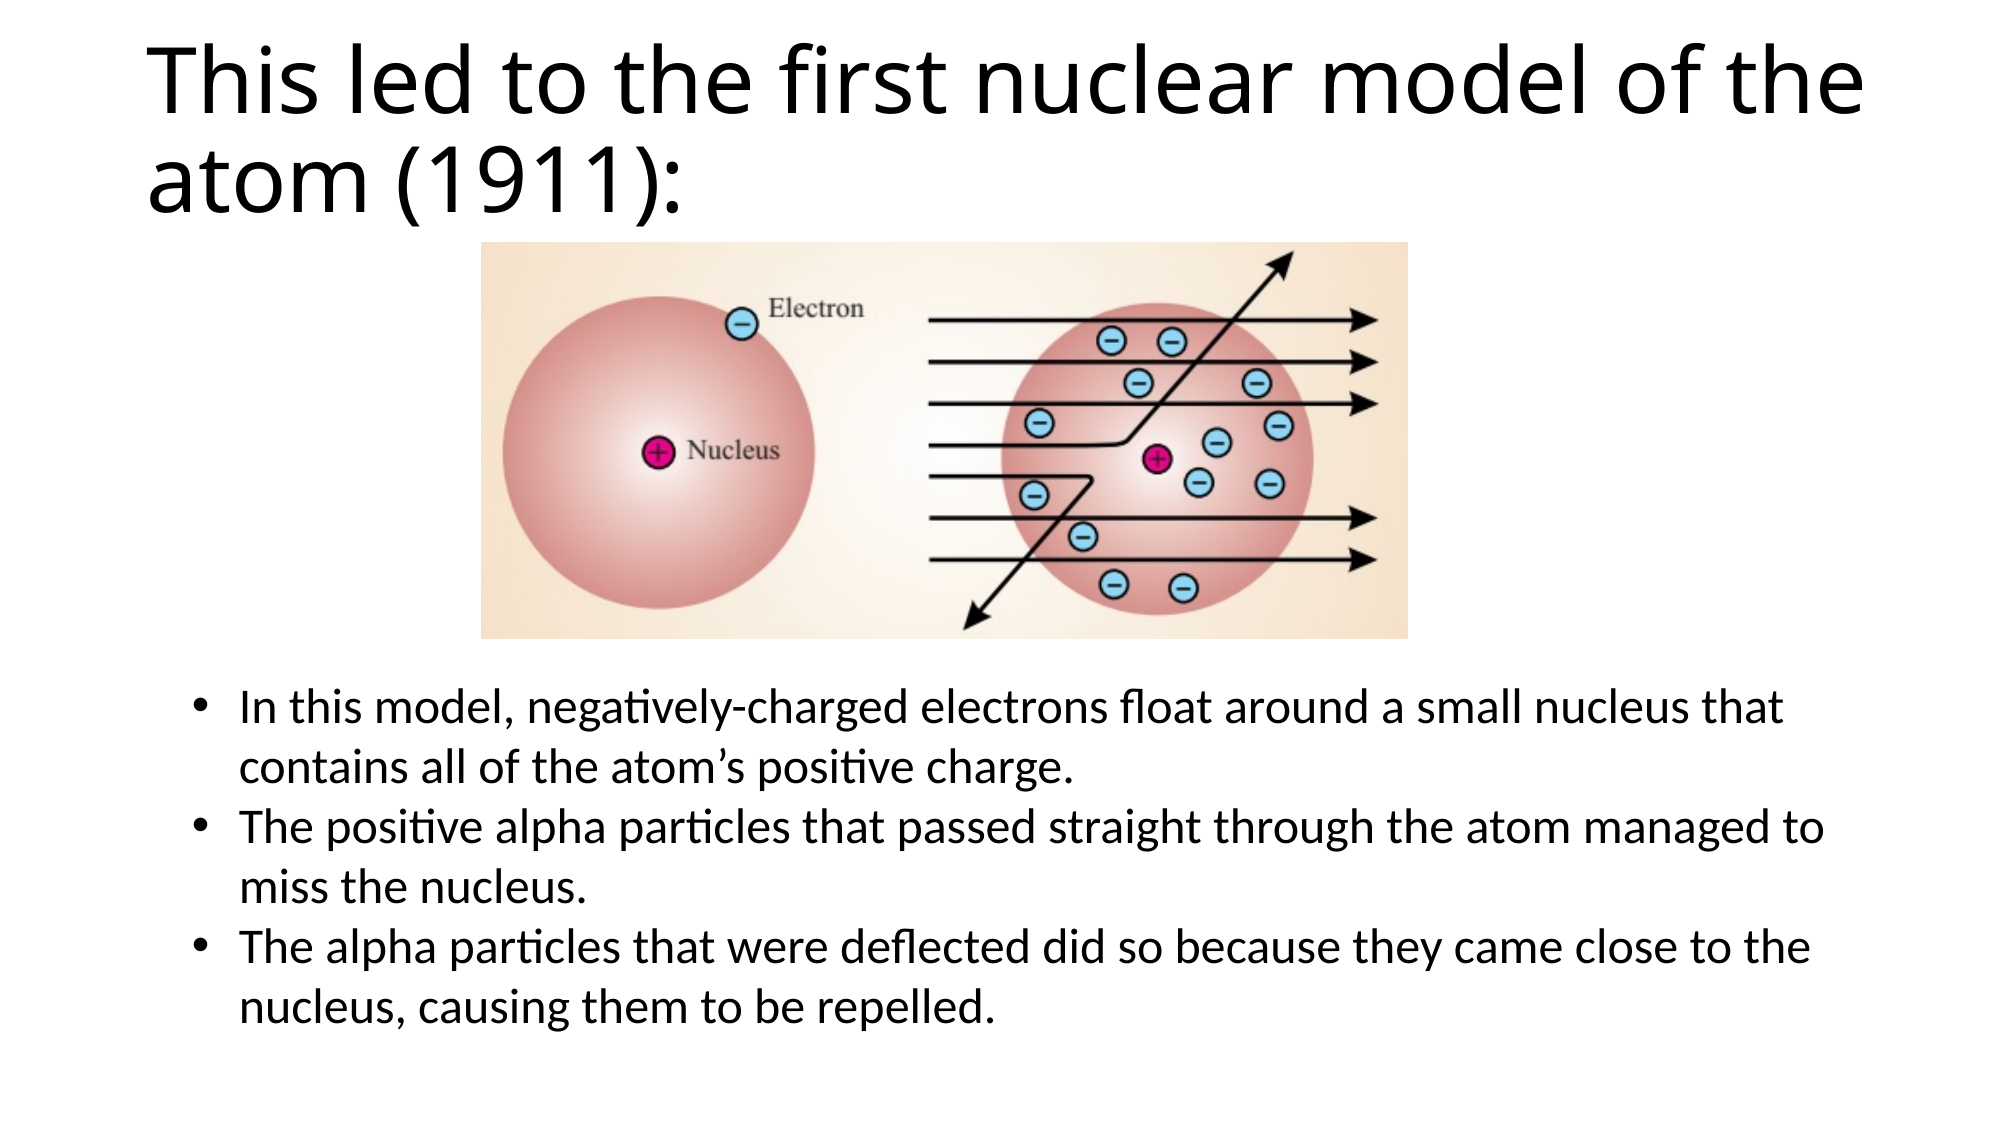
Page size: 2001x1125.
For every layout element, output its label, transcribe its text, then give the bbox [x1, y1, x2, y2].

title This led to the first nuclear model of the atom (1911): [131, 24, 1906, 243]
picture [481, 242, 1408, 639]
text_box In this model, negatively-charged electrons float around a small nucleus that contains all of the atom’s positive charge. The positive alpha particles that passed straight through the atom managed to miss the nucleus. The alpha particles that were deflected did so because they came close to the nucleus, causing them to be repelled. [177, 666, 1861, 1042]
